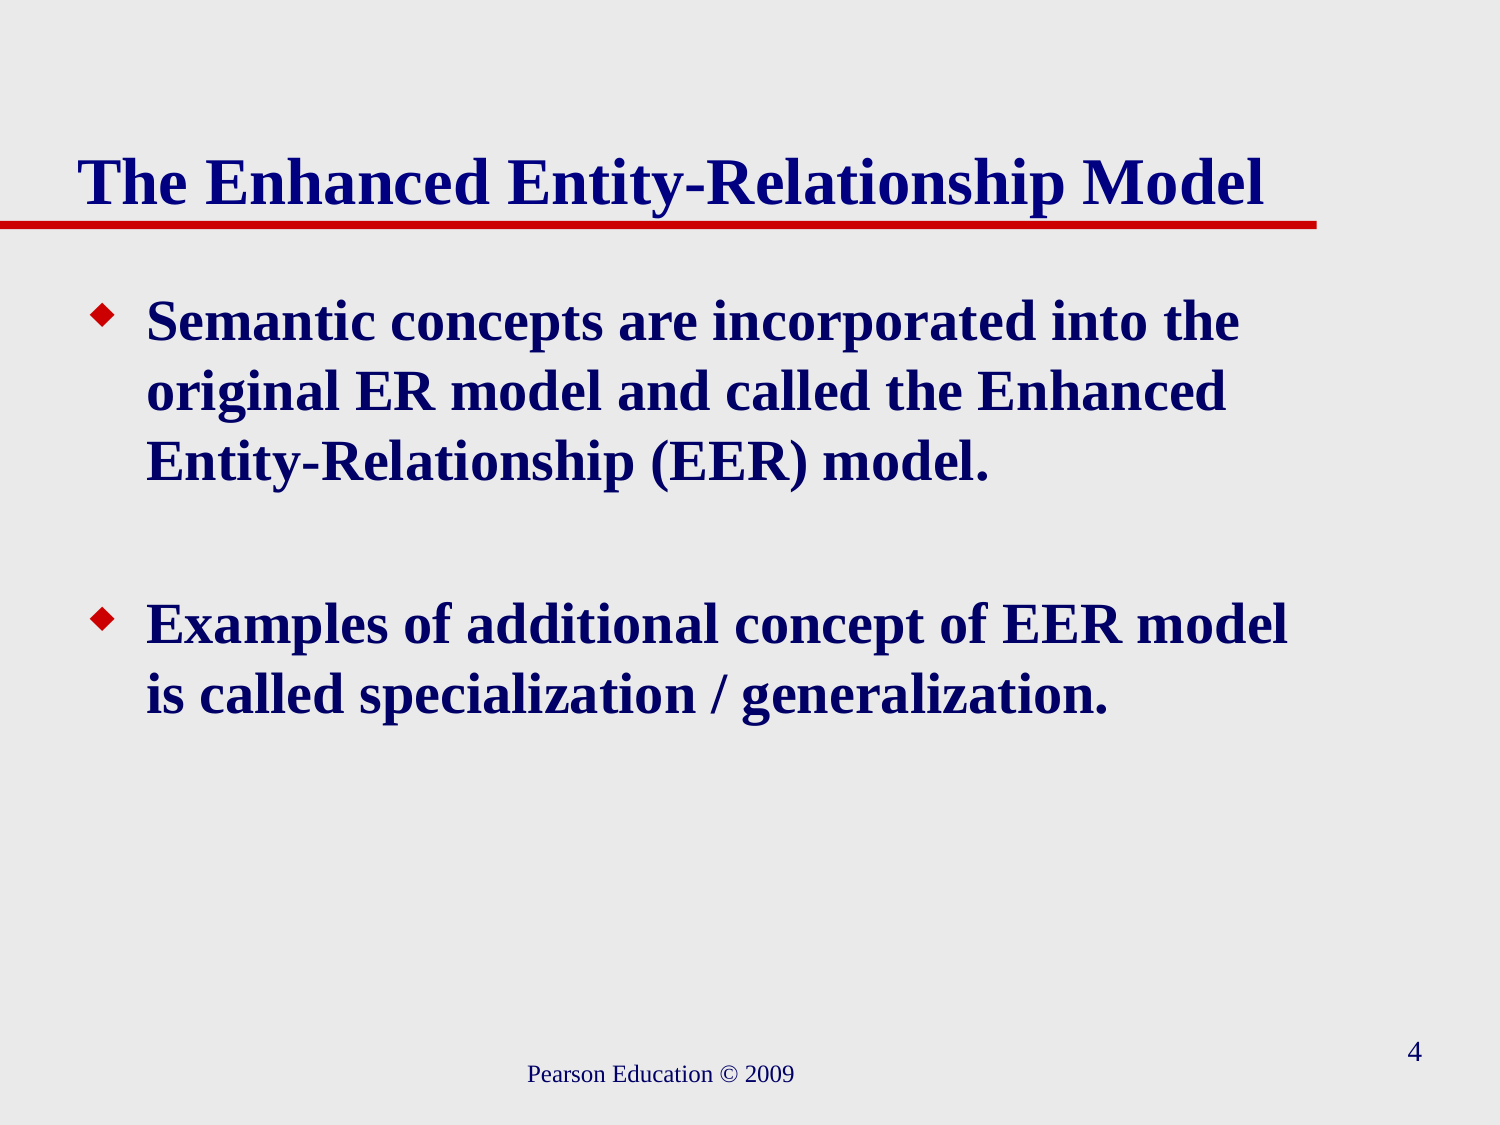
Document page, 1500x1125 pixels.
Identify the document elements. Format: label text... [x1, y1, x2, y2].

title The Enhanced Entity-Relationship Model [62, 43, 1338, 226]
slide_number 4 [1124, 1012, 1438, 1088]
text_box Pearson Education © 2009 [512, 1050, 1038, 1095]
list Semantic concepts are incorporated into the original ER model and called the Enhanced Entity-Relationship (EER) model. Examples of additional concept of EER model is called specialization / generalization. [74, 274, 1343, 951]
